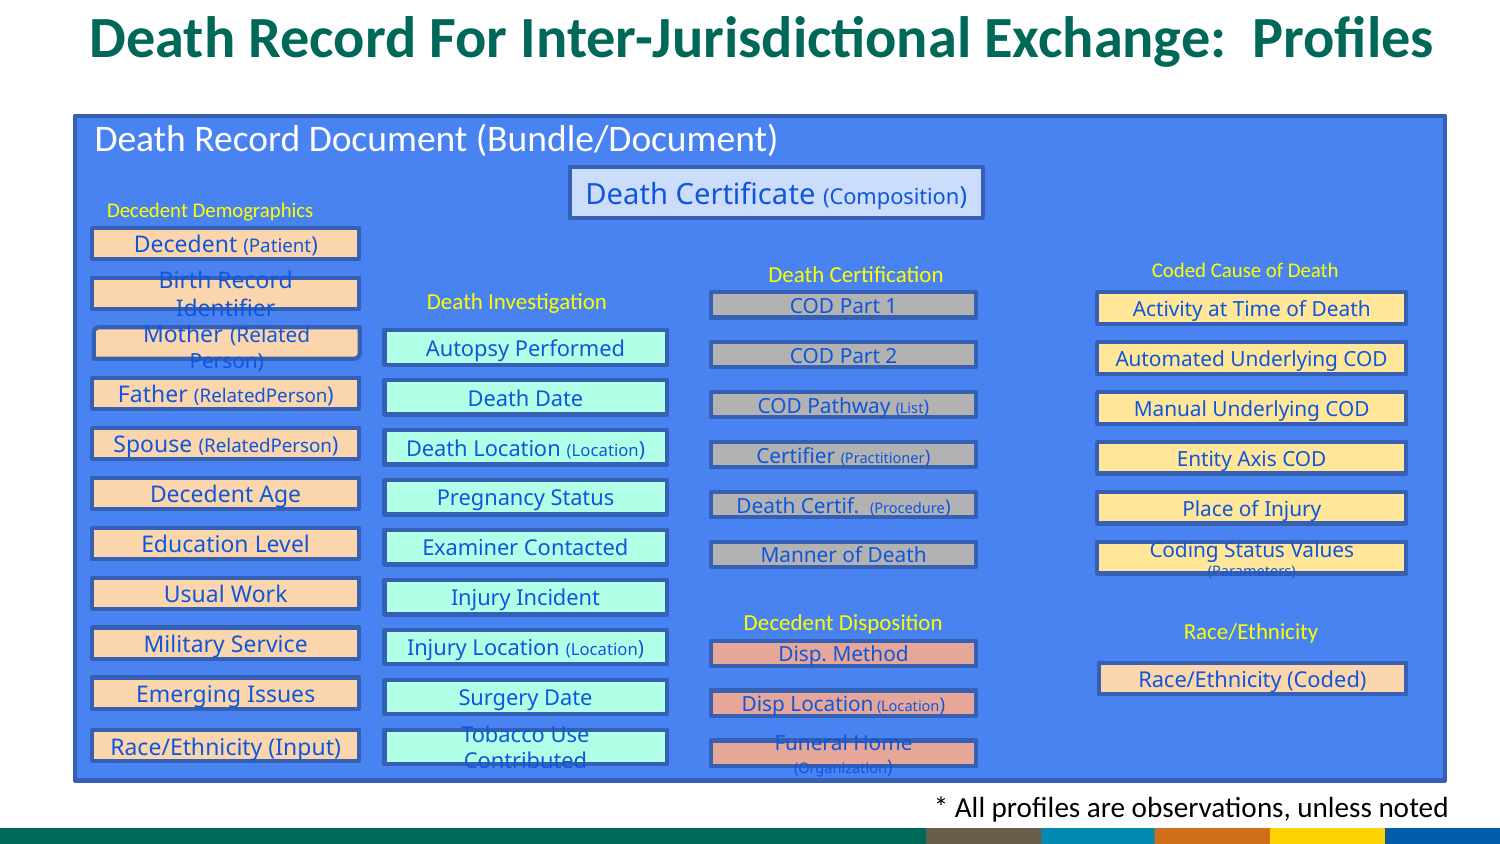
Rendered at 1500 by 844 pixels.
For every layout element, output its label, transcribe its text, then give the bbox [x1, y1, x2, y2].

text_box Disp Location (Location) [709, 688, 978, 718]
text_box Coded Cause of Death [1137, 249, 1367, 290]
text_box COD Part 2 [709, 340, 978, 369]
text_box Tobacco Use Contributed [382, 728, 669, 766]
text_box Automated Underlying COD [1095, 340, 1408, 376]
text_box Spouse (RelatedPerson) [90, 426, 361, 461]
text_box Funeral Home (Organization) [709, 738, 978, 768]
text_box Manual Underlying COD [1095, 390, 1408, 426]
picture [1154, 828, 1500, 844]
text_box Race/Ethnicity [1169, 608, 1381, 652]
text_box Education Level [90, 526, 361, 561]
text_box Disp. Method [709, 639, 978, 668]
text_box Death Certif. (Procedure) [709, 490, 978, 519]
text_box [73, 114, 1447, 783]
picture [0, 828, 1042, 844]
text_box Birth Record Identifier [90, 276, 361, 311]
text_box COD Pathway (List) [709, 390, 978, 419]
text_box Decedent Disposition [729, 600, 958, 643]
text_box Emerging Issues [90, 675, 361, 711]
text_box Death Investigation [412, 279, 623, 322]
text_box Race/Ethnicity (Input) [90, 728, 361, 763]
text_box Autopsy Performed [382, 328, 669, 367]
text_box Father (RelatedPerson) [90, 376, 361, 411]
text_box Examiner Contacted [382, 528, 669, 567]
text_box Surgery Date [382, 678, 669, 716]
text_box Mother (Related Person) [91, 325, 362, 361]
text_box Decedent Demographics [92, 189, 347, 230]
text_box Death Certification [753, 252, 959, 295]
text_box Death Certificate (Composition) [568, 165, 985, 220]
text_box Entity Axis COD [1095, 440, 1408, 476]
text_box Coding Status Values (Parameters) [1095, 540, 1408, 576]
text_box Death Location (Location) [382, 428, 669, 467]
text_box Pregnancy Status [382, 478, 669, 517]
text_box * All profiles are observations, unless noted [919, 781, 1464, 831]
text_box COD Part 1 [709, 290, 978, 320]
text_box Decedent Age [90, 476, 361, 511]
text_box Military Service [90, 625, 361, 661]
text_box Place of Injury [1095, 490, 1408, 526]
text_box Manner of Death [709, 540, 978, 569]
text_box Certifier (Practitioner) [709, 440, 978, 469]
text_box Injury Location (Location) [382, 628, 669, 666]
title Death Record For Inter-Jurisdictional Exchange: Profiles [75, 0, 1468, 77]
text_box Activity at Time of Death [1095, 290, 1408, 326]
text_box Death Record Document (Bundle/Document) [79, 106, 794, 167]
text_box Usual Work [90, 576, 361, 611]
text_box Injury Incident [382, 578, 669, 617]
text_box Race/Ethnicity (Coded) [1097, 661, 1408, 696]
text_box Decedent (Patient) [90, 226, 361, 261]
text_box Death Date [382, 378, 669, 417]
